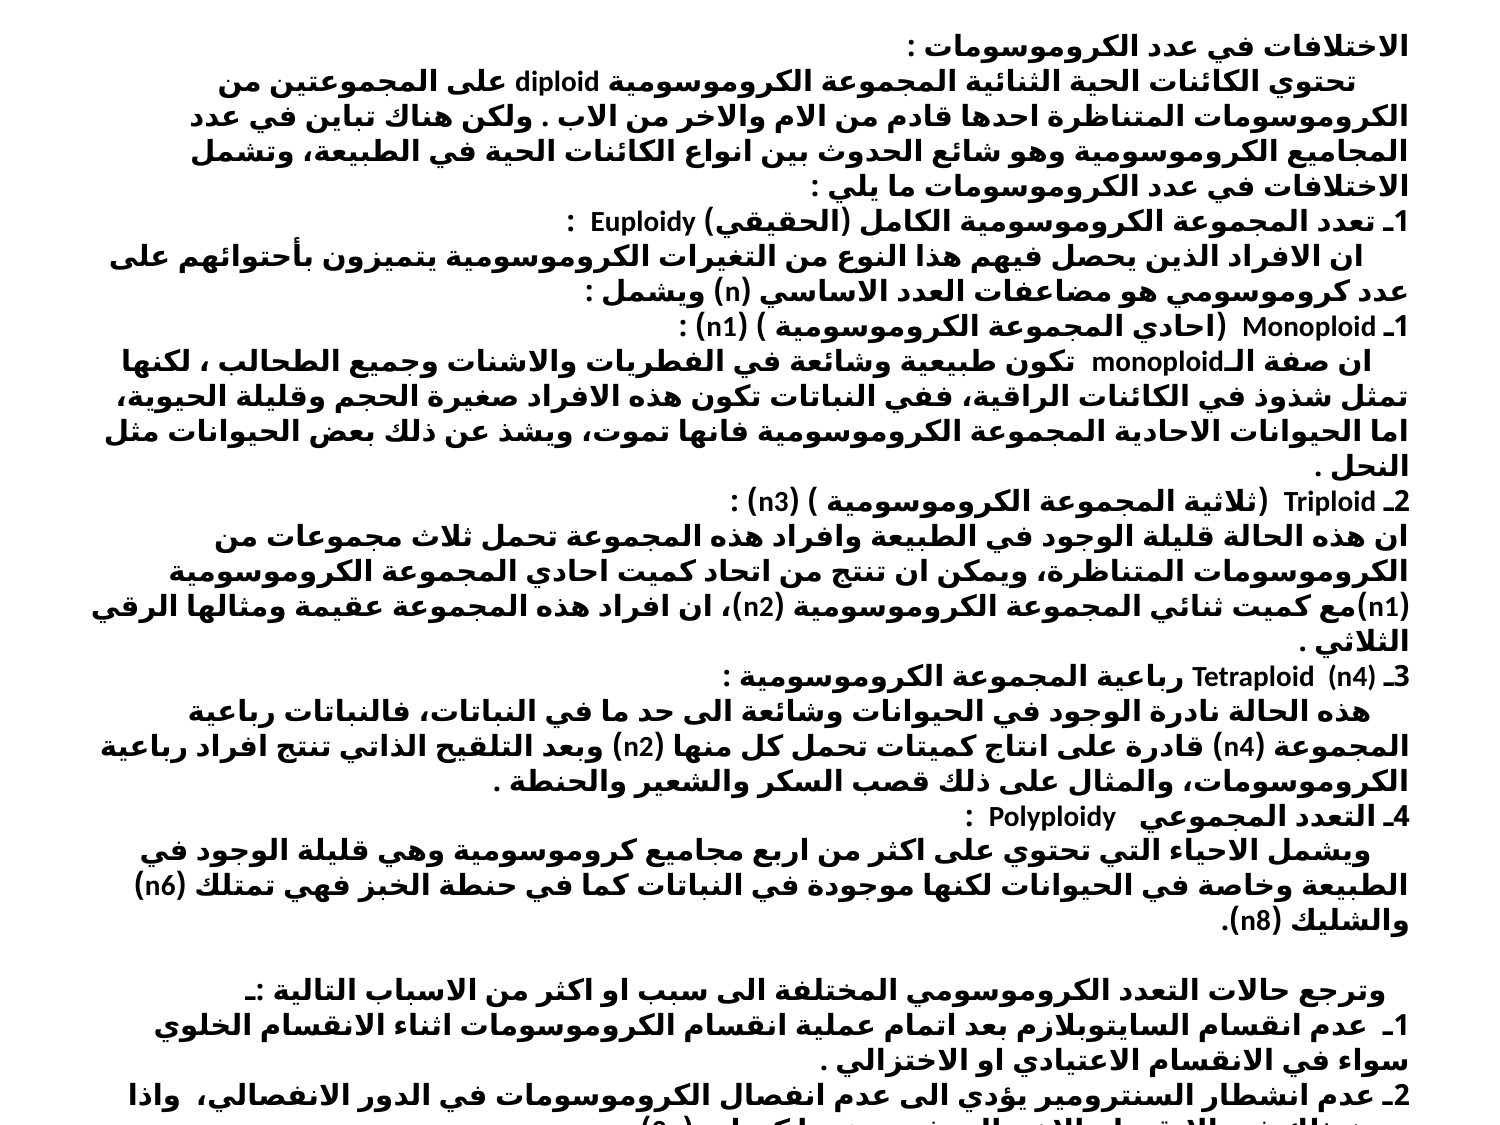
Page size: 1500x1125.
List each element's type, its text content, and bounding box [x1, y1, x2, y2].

title ولاهمية التغيرات العددية والاختلافات البنائية للكروموسومات سوف نوضح بالتفصيل هذين النوعين : الاختلافات في عدد الكروموسومات : تحتوي الكائنات الحية الثنائية المجموعة الكروموسومية diploid على المجموعتين من الكروموسومات المتناظرة احدها قادم من الام والاخر من الاب . ولكن هناك تباين في عدد المجاميع الكروموسومية وهو شائع الحدوث بين انواع الكائنات الحية في الطبيعة، وتشمل الاختلافات في عدد الكروموسومات ما يلي : 1ـ تعدد المجموعة الكروموسومية الكامل (الحقيقي) Euploidy : ان الافراد الذين يحصل فيهم هذا النوع من التغيرات الكروموسومية يتميزون بأحتوائهم على عدد كروموسومي هو مضاعفات العدد الاساسي (n) ويشمل : 1ـ Monoploid (احادي المجموعة الكروموسومية ) (n1) : ان صفة الـmonoploid تكون طبيعية وشائعة في الفطريات والاشنات وجميع الطحالب ، لكنها تمثل شذوذ في الكائنات الراقية، ففي النباتات تكون هذه الافراد صغيرة الحجم وقليلة الحيوية، اما الحيوانات الاحادية المجموعة الكروموسومية فانها تموت، ويشذ عن ذلك بعض الحيوانات مثل النحل . 2ـ Triploid (ثلاثية المجموعة الكروموسومية ) (n3) : ان هذه الحالة قليلة الوجود في الطبيعة وافراد هذه المجموعة تحمل ثلاث مجموعات من الكروموسومات المتناظرة، ويمكن ان تنتج من اتحاد كميت احادي المجموعة الكروموسومية (n1)مع كميت ثنائي المجموعة الكروموسومية (n2)، ان افراد هذه المجموعة عقيمة ومثالها الرقي الثلاثي . 3ـ Tetraploid (n4) رباعية المجموعة الكروموسومية : هذه الحالة نادرة الوجود في الحيوانات وشائعة الى حد ما في النباتات، فالنباتات رباعية المجموعة (n4) قادرة على انتاج كميتات تحمل كل منها (n2) وبعد التلقيح الذاتي تنتج افراد رباعية الكروموسومات، والمثال على ذلك قصب السكر والشعير والحنطة . 4ـ التعدد المجموعي Polyploidy : ويشمل الاحياء التي تحتوي على اكثر من اربع مجاميع كروموسومية وهي قليلة الوجود في الطبيعة وخاصة في الحيوانات لكنها موجودة في النباتات كما في حنطة الخبز فهي تمتلك (n6) والشليك (n8). وترجع حالات التعدد الكروموسومي المختلفة الى سبب او اكثر من الاسباب التالية :ـ 1ـ عدم انقسام السايتوبلازم بعد اتمام عملية انقسام الكروموسومات اثناء الانقسام الخلوي سواء في الانقسام الاعتيادي او الاختزالي . 2ـ عدم انشطار السنترومير يؤدي الى عدم انفصال الكروموسومات في الدور الانفصالي، واذا حدث ذلك في الانقسام الاختزالي فتنتج عنها كميات (2n) . 3ـ عدم تكوين المعزل يؤدي الى عدم توزيع الكروموسومات المتضاعفة الى قطبي الخلية. [75, 45, 1425, 1094]
